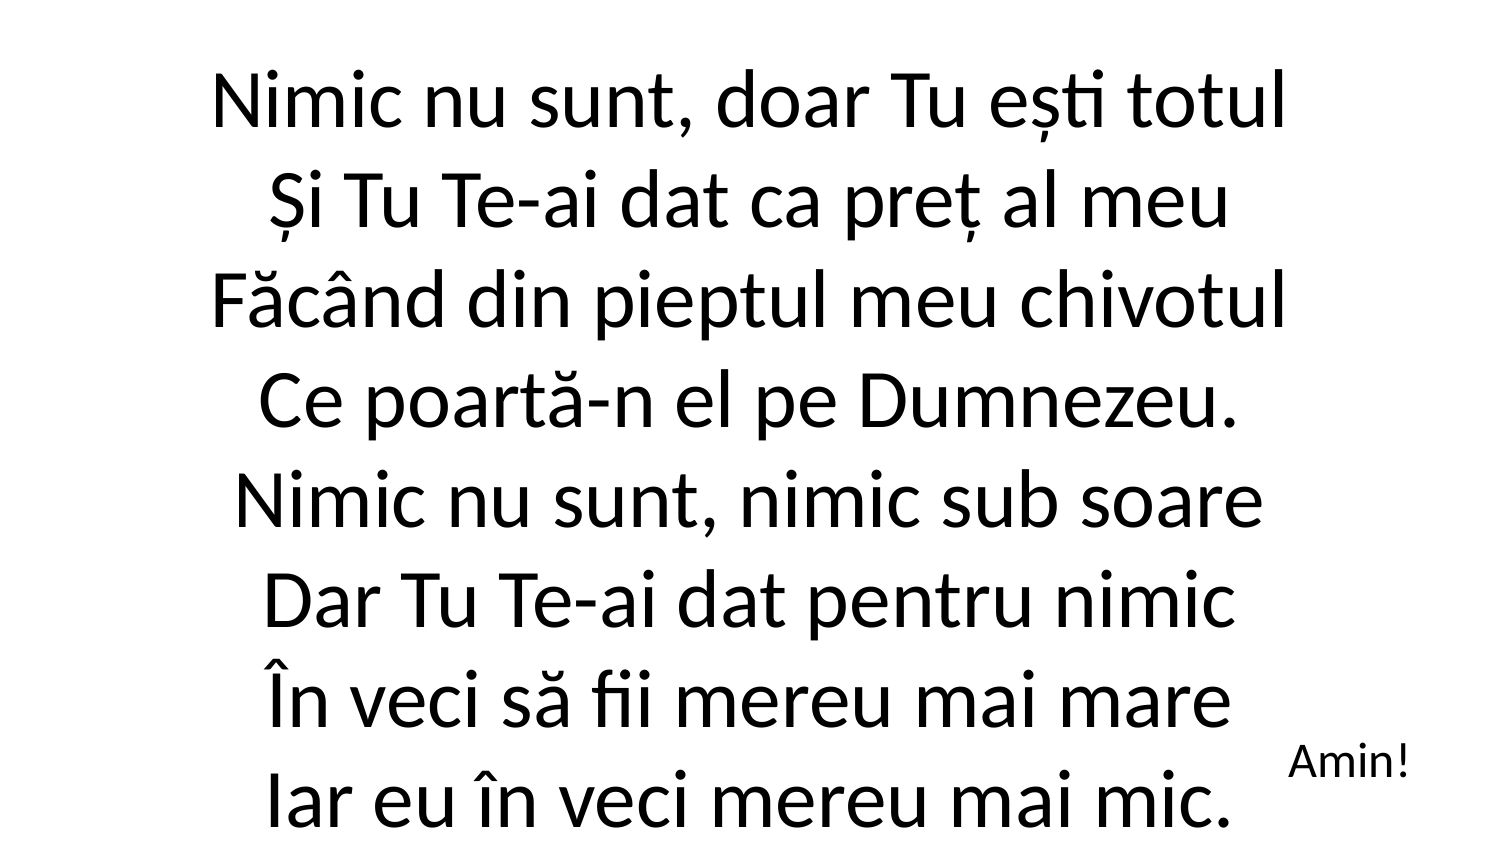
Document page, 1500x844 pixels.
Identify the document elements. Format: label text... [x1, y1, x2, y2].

text_box Nimic nu sunt, doar Tu ești totul Și Tu Te-ai dat ca preț al meu Făcând din pieptul meu chivotul Ce poartă-n el pe Dumnezeu. Nimic nu sunt, nimic sub soare Dar Tu Te-ai dat pentru nimic În veci să fii mereu mai mare Iar eu în veci mereu mai mic. [195, 0, 1305, 844]
text_box Amin! [1273, 674, 1427, 795]
